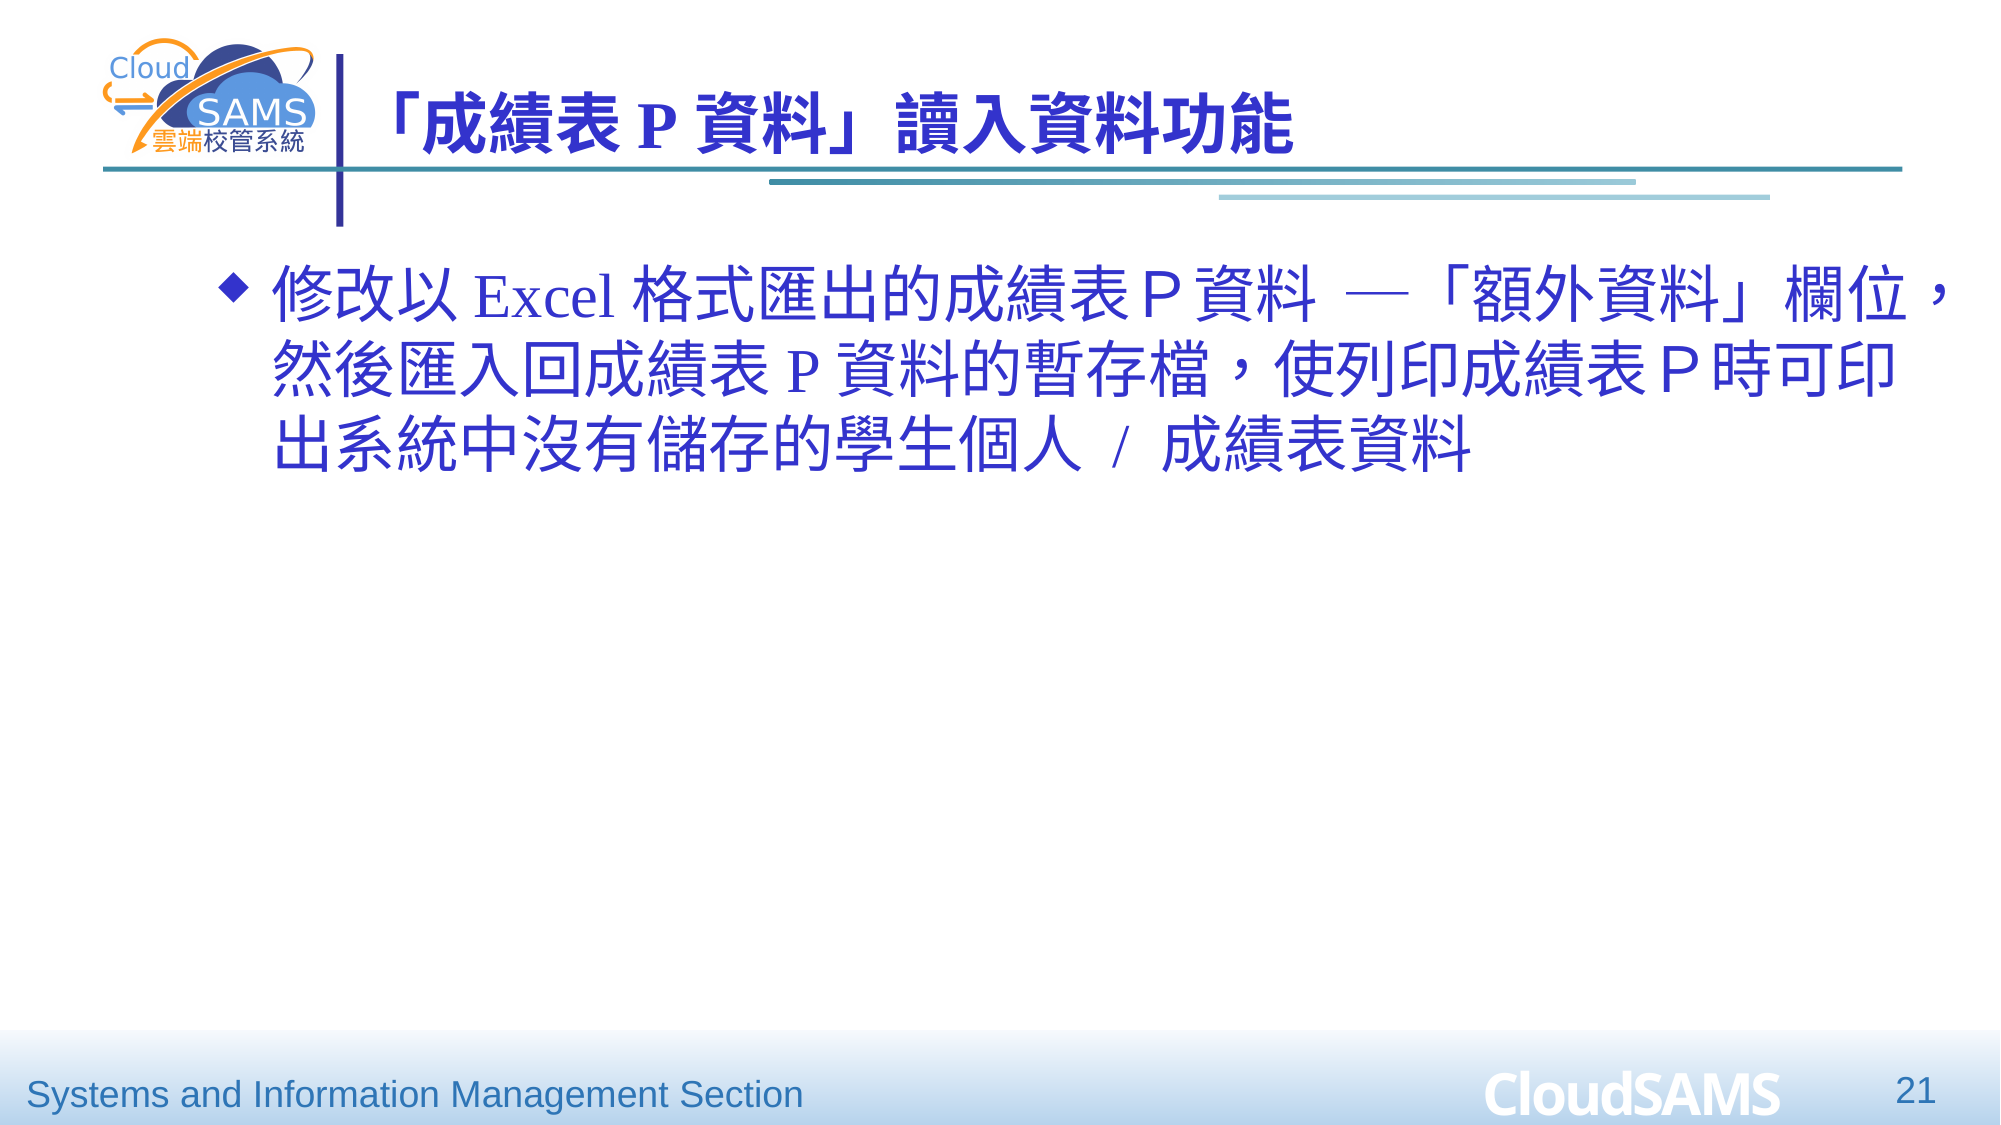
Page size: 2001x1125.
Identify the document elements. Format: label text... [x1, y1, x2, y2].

slide_number 21 [1755, 1059, 1952, 1125]
picture [87, 7, 349, 175]
list 修改以Excel格式匯出的成績表Ｐ資料 ─「額外資料」欄位，然後匯入回成績表P資料的暫存檔，使列印成績表Ｐ時可印出系統中沒有儲存的學生個人 / 成績表資料 [200, 247, 1967, 1004]
title 「成績表P資料」讀入資料功能 [340, 44, 1907, 170]
